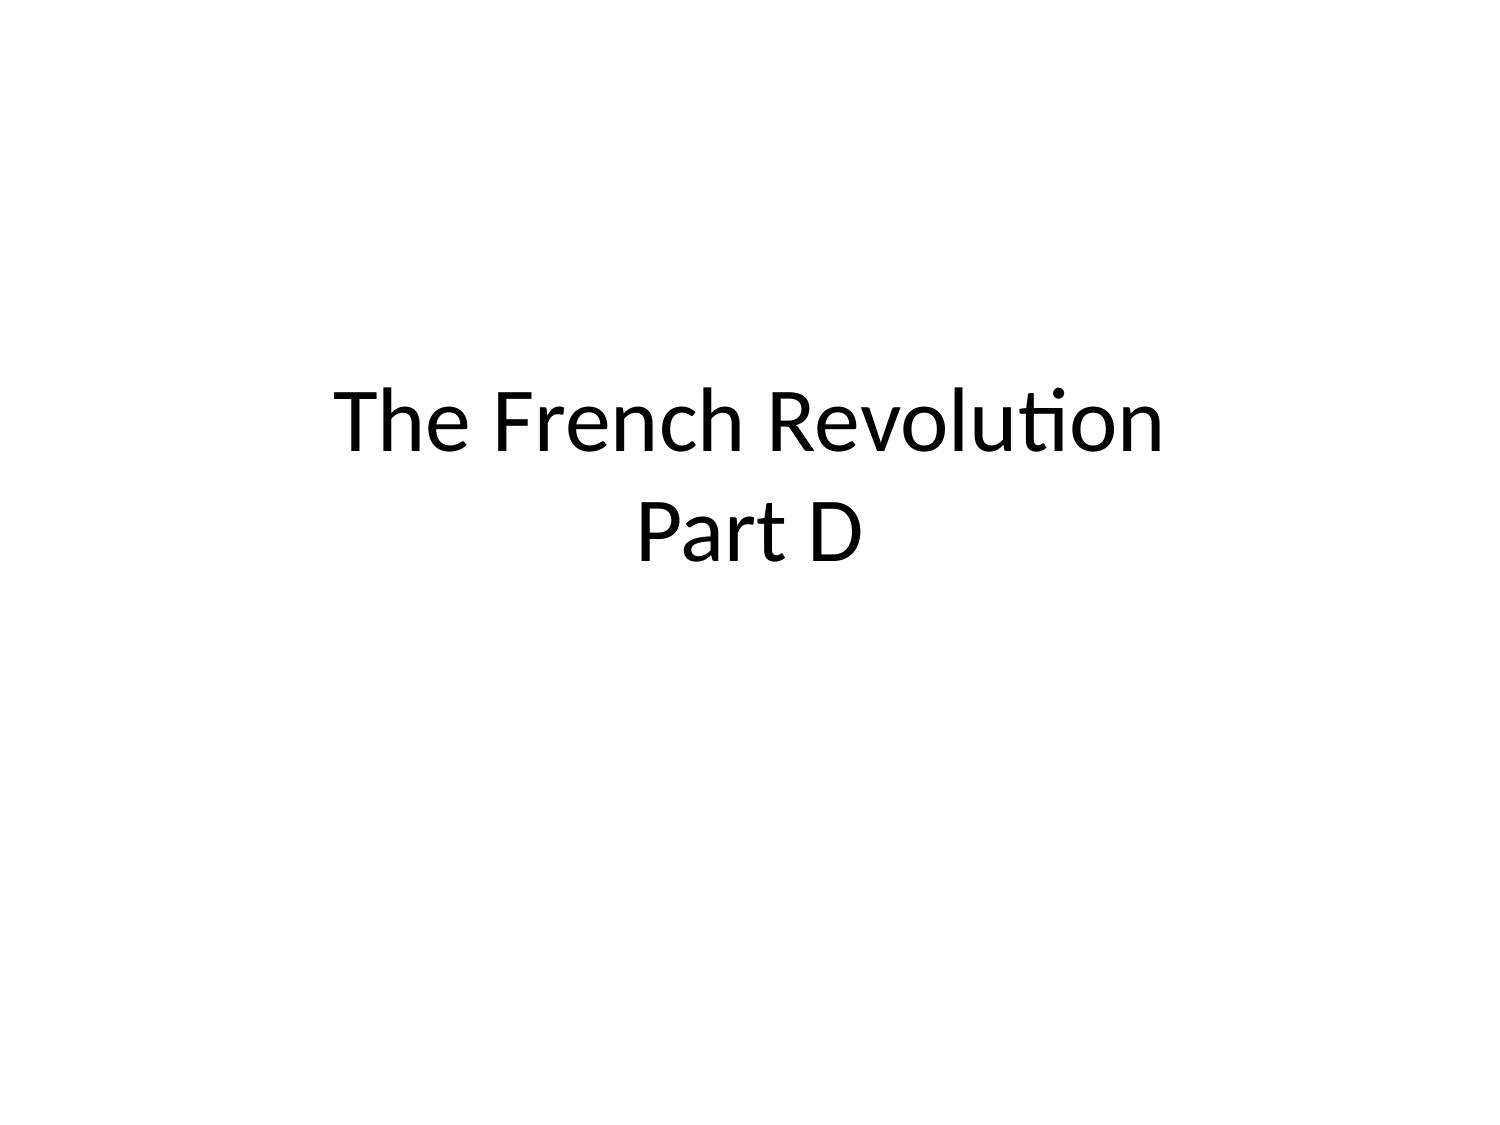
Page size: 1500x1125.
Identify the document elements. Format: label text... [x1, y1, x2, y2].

title The French Revolution Part D [112, 349, 1388, 591]
